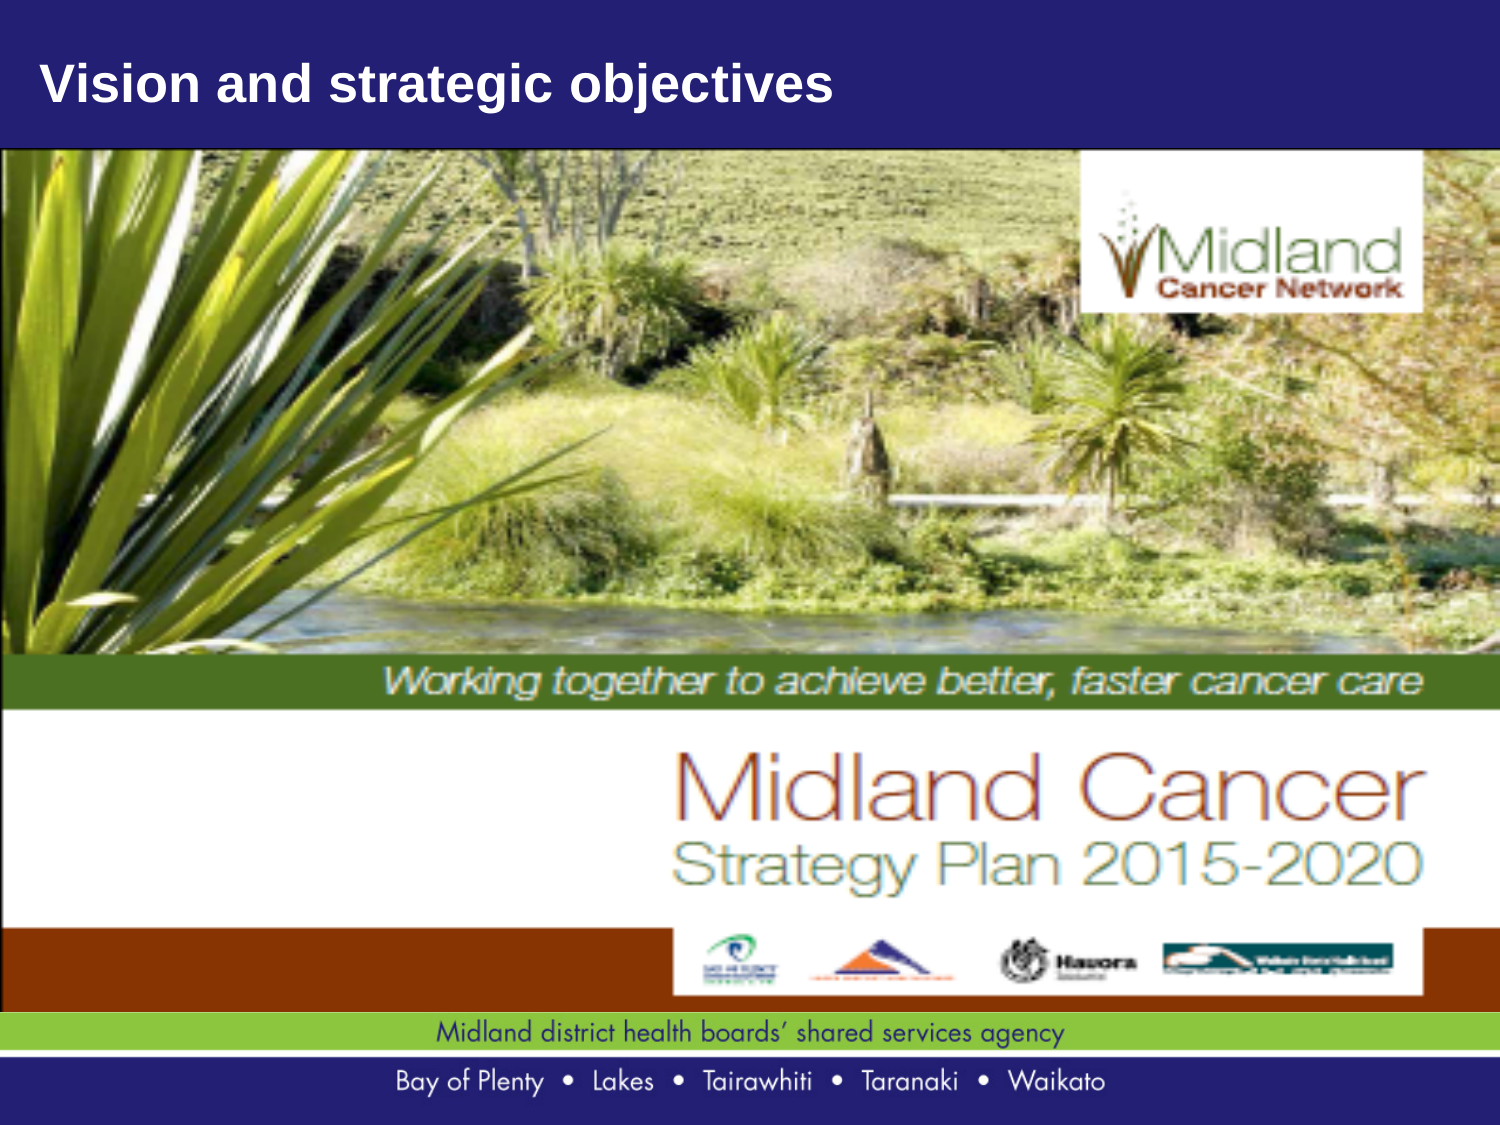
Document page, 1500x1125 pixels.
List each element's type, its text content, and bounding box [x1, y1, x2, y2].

picture [0, 0, 1500, 1125]
title Vision and strategic objectives [24, 24, 1475, 138]
